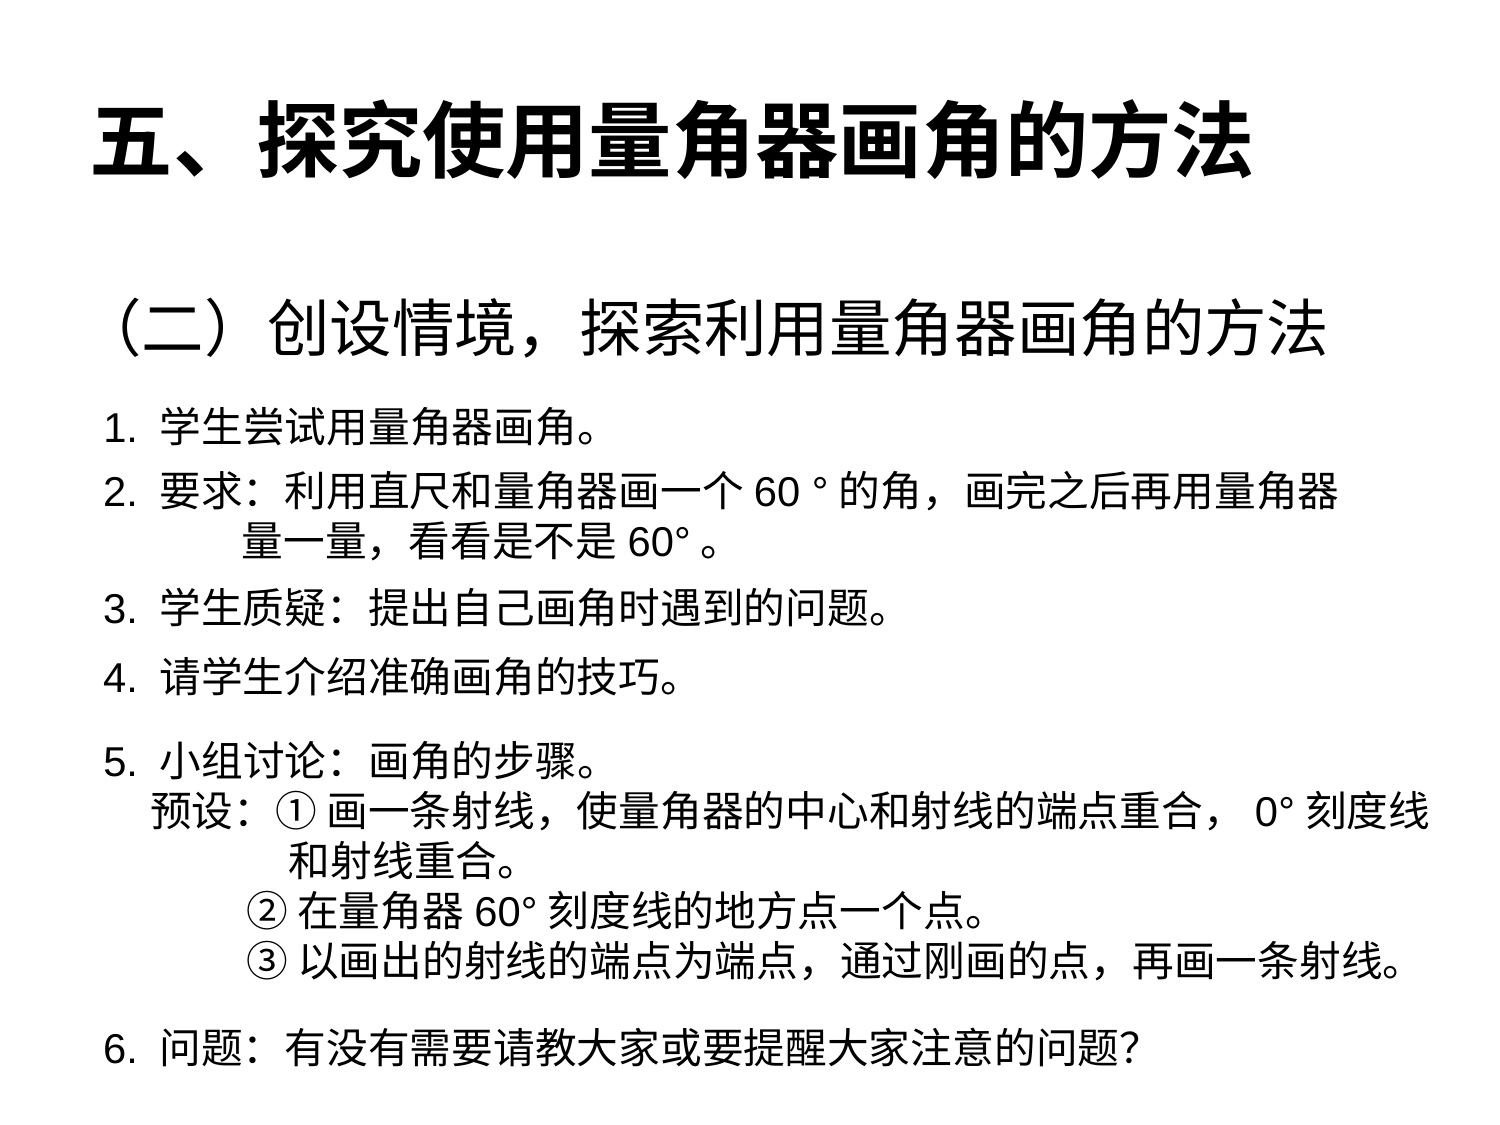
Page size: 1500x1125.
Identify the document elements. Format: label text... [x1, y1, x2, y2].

text_box （二）创设情境，探索利用量角器画角的方法 [64, 278, 1447, 374]
text_box 1. 学生尝试用量角器画角。 [88, 396, 1235, 457]
text_box 2. 要求：利用直尺和量角器画一个60 °的角，画完之后再用量角器 量一量，看看是不是60°。 [88, 467, 1471, 563]
text_box 3. 学生质疑：提出自己画角时遇到的问题。 [88, 573, 1456, 639]
text_box 4. 请学生介绍准确画角的技巧。 [88, 645, 1341, 706]
text_box 五、探究使用量角器画角的方法 [74, 68, 1471, 208]
text_box 5. 小组讨论：画角的步骤。 预设：① 画一条射线，使量角器的中心和射线的端点重合，0°刻度线 和射线重合。 ② 在量角器60°刻度线的地方点一个点。 ③ 以画出的射线的端点为端点，通过刚画的点，再画一条射线。 [88, 718, 1500, 1002]
text_box 6. 问题：有没有需要请教大家或要提醒大家注意的问题？ [88, 1013, 1329, 1080]
